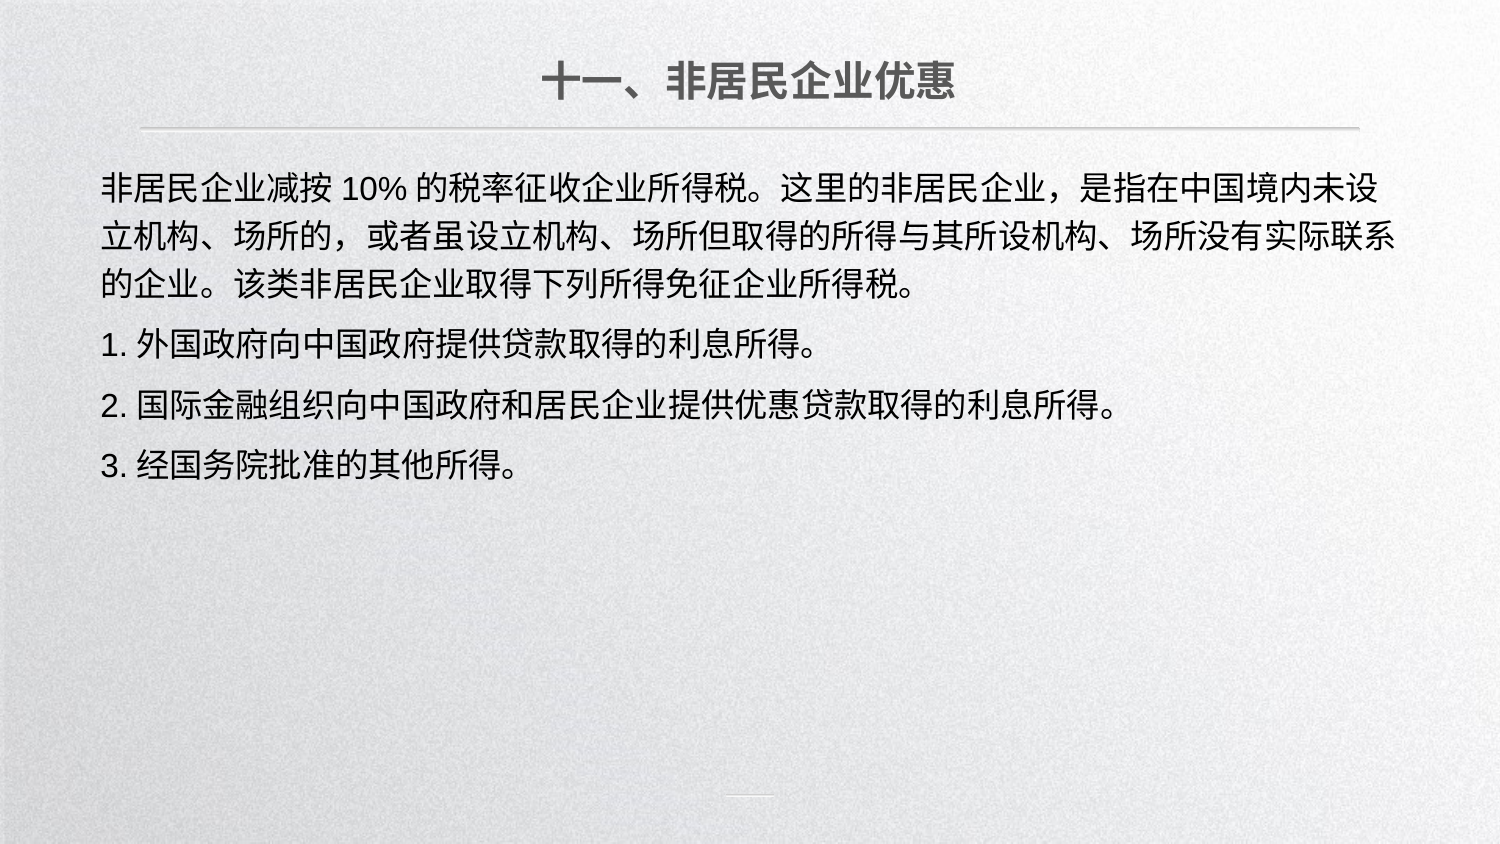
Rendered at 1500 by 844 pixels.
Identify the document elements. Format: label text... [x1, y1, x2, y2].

picture [0, 0, 1500, 844]
text_box 十一、非居民企业优惠 [459, 49, 1038, 111]
text_box 非居民企业减按10%的税率征收企业所得税。这里的非居民企业，是指在中国境内未设立机构、场所的，或者虽设立机构、场所但取得的所得与其所设机构、场所没有实际联系的企业。该类非居民企业取得下列所得免征企业所得税。 1.外国政府向中国政府提供贷款取得的利息所得。 2.国际金融组织向中国政府和居民企业提供优惠贷款取得的利息所得。 3.经国务院批准的其他所得。 [100, 159, 1400, 545]
